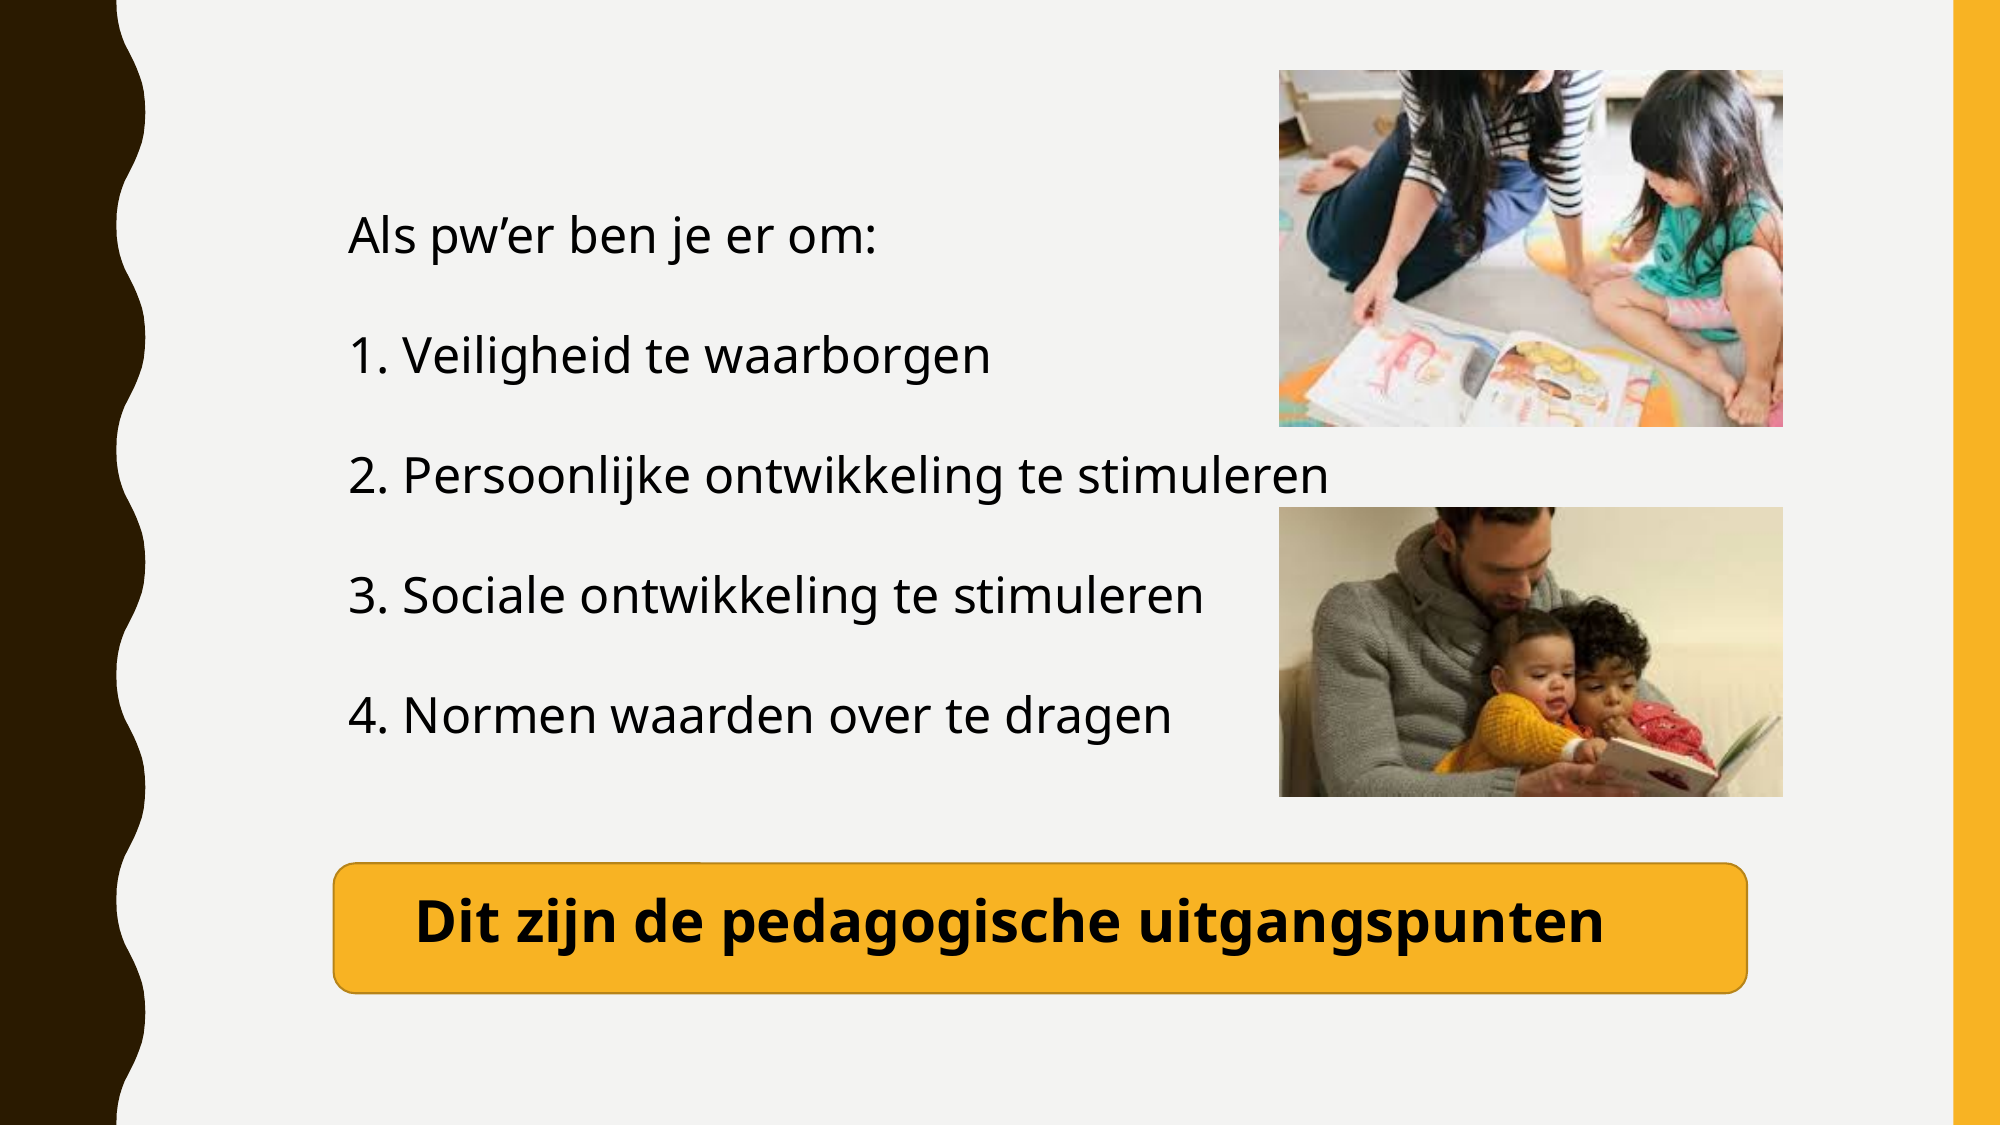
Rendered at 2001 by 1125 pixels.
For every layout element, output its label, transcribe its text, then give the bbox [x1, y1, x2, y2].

text_box Dit zijn de pedagogische uitgangspunten [400, 876, 1741, 962]
picture [1279, 507, 1783, 797]
text_box Als pw’er ben je er om: 1. Veiligheid te waarborgen 2. Persoonlijke ontwikkeling te stimuleren 3. Sociale ontwikkeling te stimuleren 4. Normen waarden over te dragen [333, 196, 1346, 812]
picture [1279, 70, 1783, 427]
text_box [332, 862, 1749, 995]
